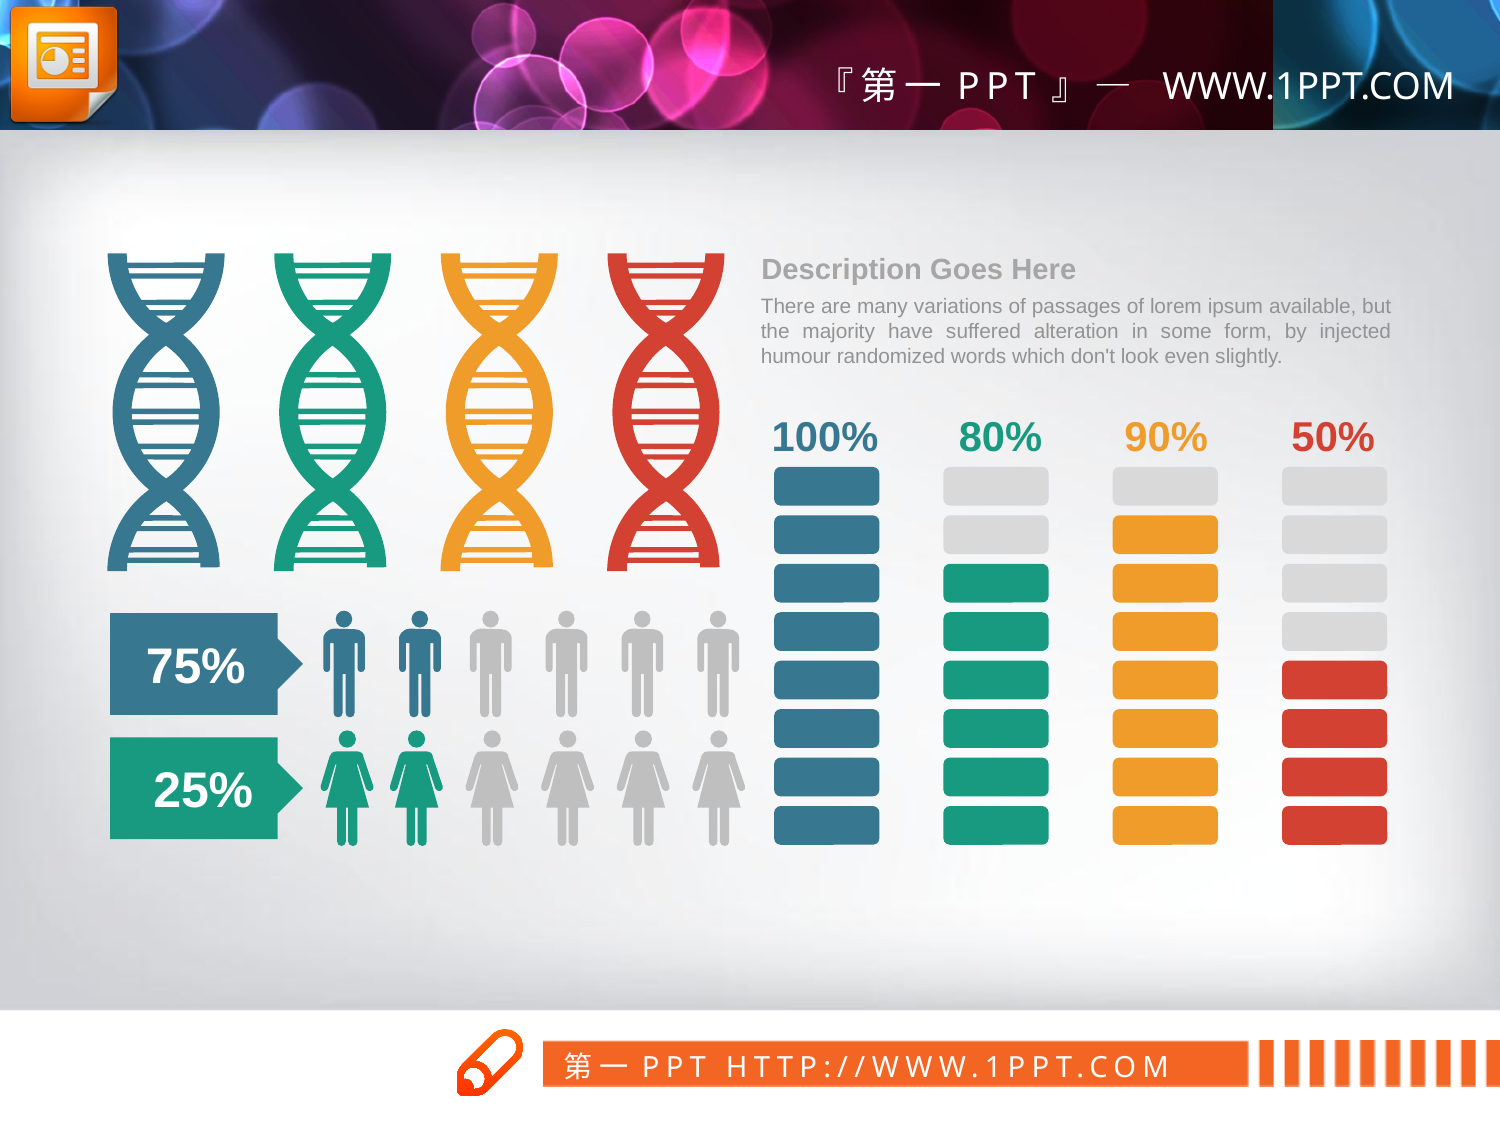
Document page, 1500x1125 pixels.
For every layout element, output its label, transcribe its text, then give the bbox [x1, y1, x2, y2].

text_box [1281, 466, 1388, 846]
text_box Description Goes Here [761, 250, 1077, 286]
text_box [1112, 466, 1219, 846]
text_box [109, 737, 304, 840]
picture [0, 0, 1500, 1012]
text_box 100% [771, 409, 879, 460]
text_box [464, 730, 746, 847]
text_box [319, 730, 444, 847]
text_box [107, 253, 225, 572]
text_box 50% [1291, 409, 1376, 460]
text_box 90% [1124, 409, 1208, 460]
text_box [323, 610, 441, 718]
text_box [773, 466, 880, 846]
text_box [273, 253, 392, 572]
text_box [607, 253, 725, 572]
picture [543, 1040, 1500, 1087]
text_box 80% [958, 409, 1043, 460]
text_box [943, 466, 1049, 846]
text_box There are many variations of passages of lorem ipsum available, but the majority have suffered alteration in some form, by injected humour randomized words which don't look even slightly. [760, 292, 1392, 368]
text_box [440, 253, 558, 572]
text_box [109, 612, 304, 716]
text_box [469, 610, 740, 718]
